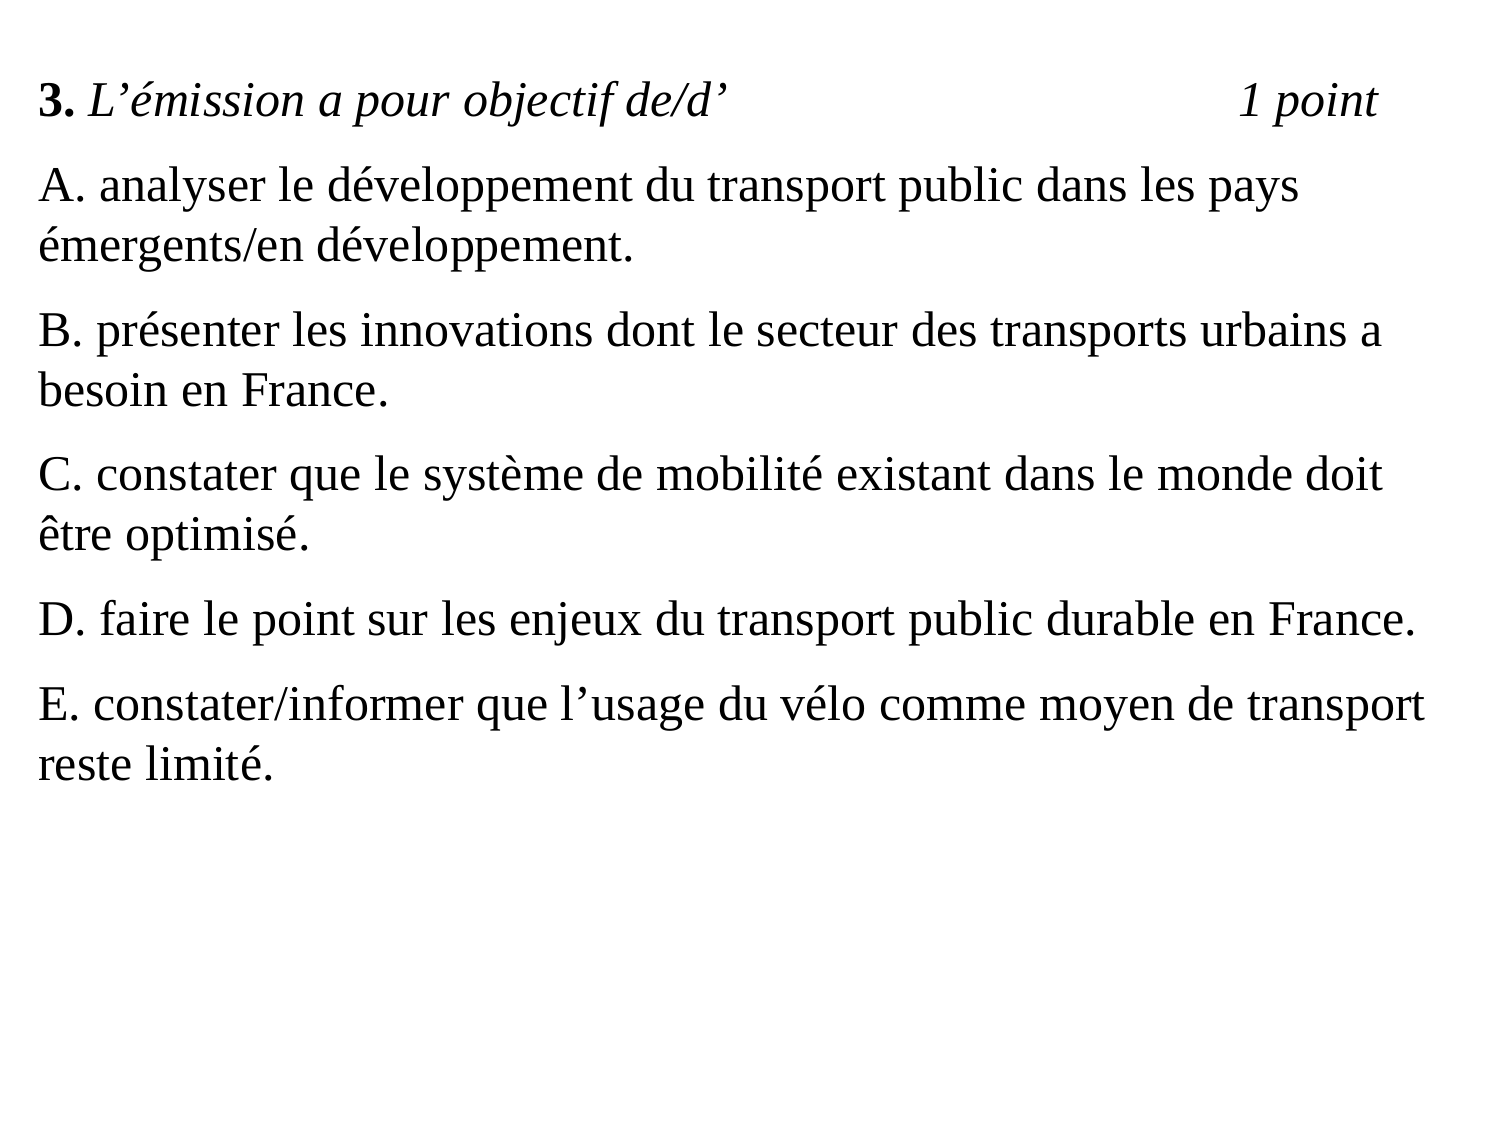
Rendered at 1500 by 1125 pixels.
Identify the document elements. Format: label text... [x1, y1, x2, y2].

text_box 3. L’émission a pour objectif de/d’ 1 point A. analyser le développement du transport public dans les pays émergents/en développement. B. présenter les innovations dont le secteur des transports urbains a besoin en France. C. constater que le système de mobilité existant dans le monde doit être optimisé. D. faire le point sur les enjeux du transport public durable en France. E. constater/informer que l’usage du vélo comme moyen de transport reste limité. [23, 58, 1465, 969]
